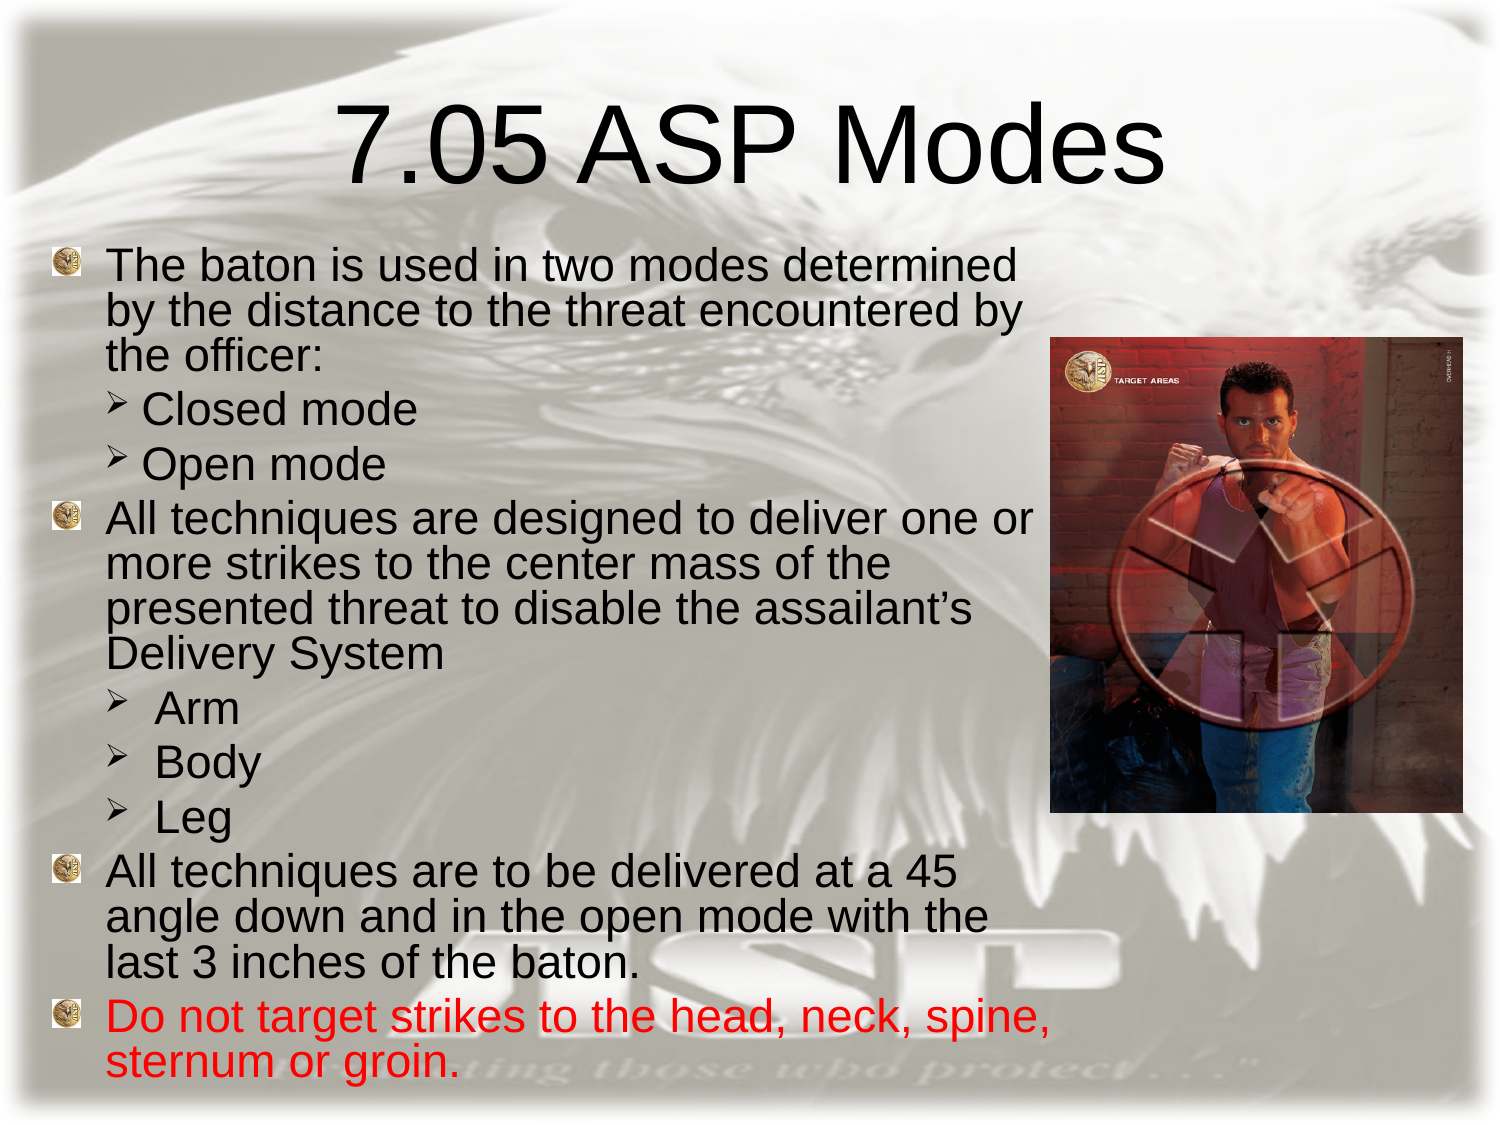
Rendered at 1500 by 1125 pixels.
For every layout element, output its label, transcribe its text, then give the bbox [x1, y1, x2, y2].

picture [52, 999, 81, 1028]
title 7.05 ASP Modes [75, 45, 1425, 233]
picture [52, 501, 81, 530]
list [1049, 337, 1463, 813]
list The baton is used in two modes determined by the distance to the threat encountered by the officer: Closed mode Open mode All techniques are designed to deliver one or more strikes to the center mass of the presented threat to disable the assailant’s Delivery System Arm Body Leg All techniques are to be delivered at a 45 angle down and in the open mode with the last 3 inches of the baton. Do not target strikes to the head, neck, spine, sternum or groin. [37, 237, 1075, 1100]
picture [52, 247, 81, 276]
picture [52, 854, 81, 883]
